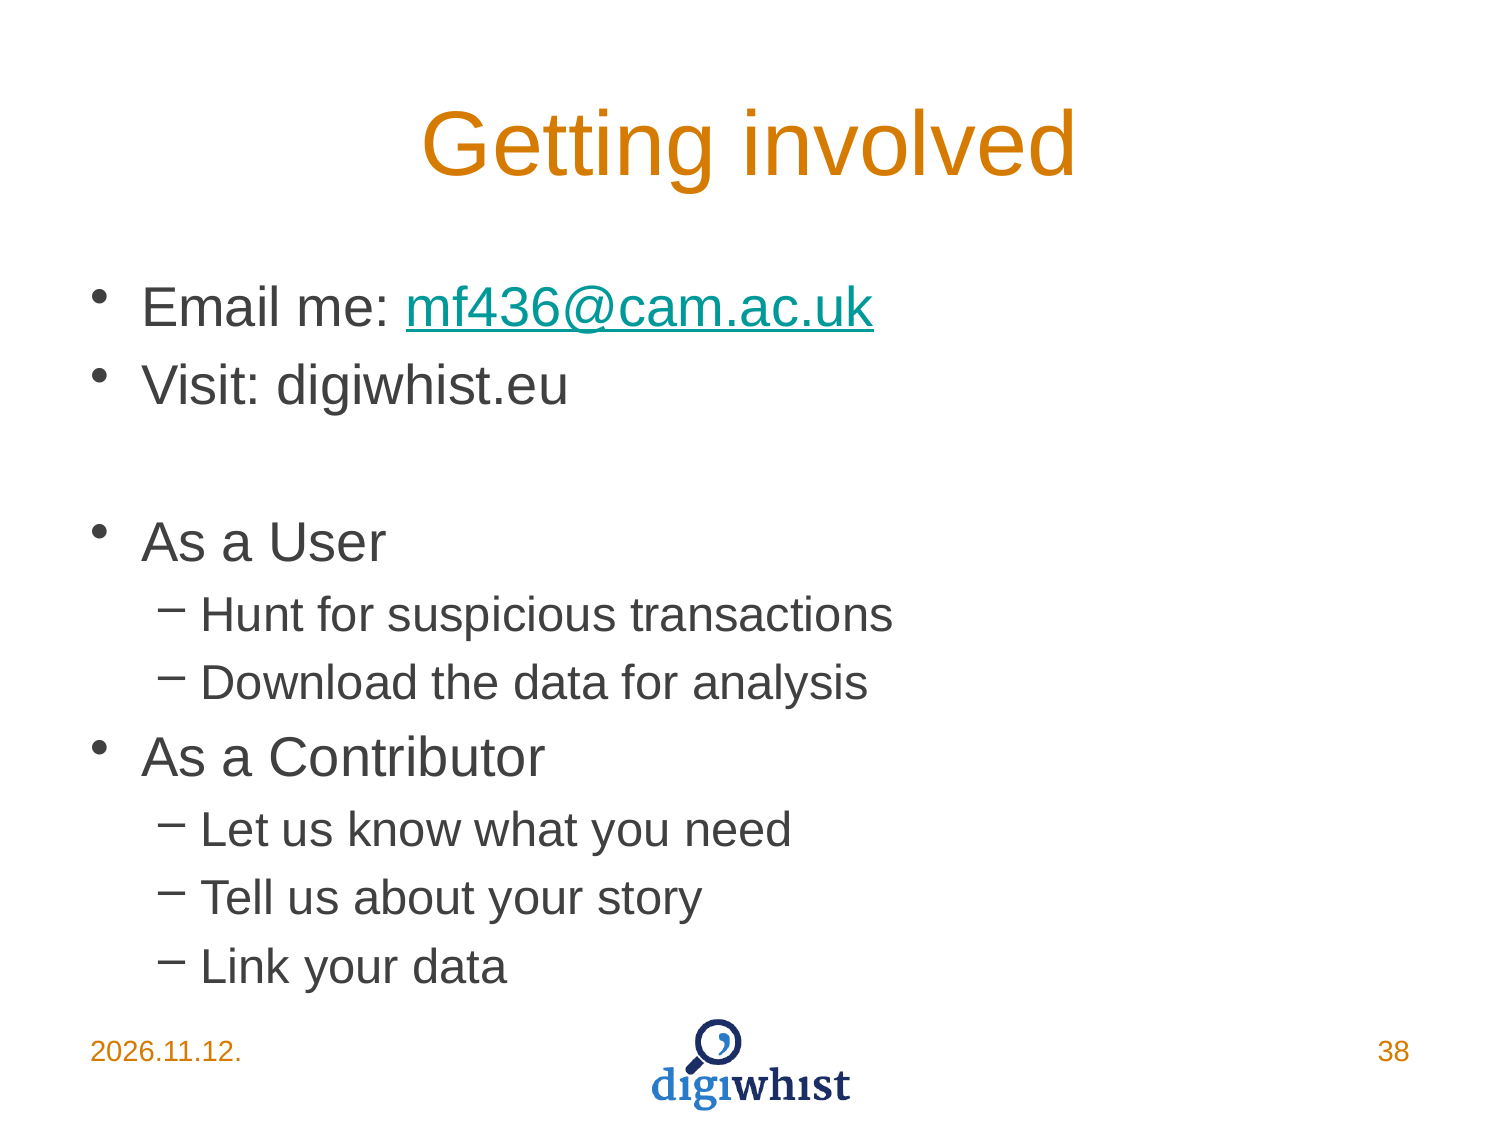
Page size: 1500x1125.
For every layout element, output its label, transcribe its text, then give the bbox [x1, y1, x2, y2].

picture [642, 1012, 858, 1115]
list Email me: mf436@cam.ac.uk Visit: digiwhist.eu As a User Hunt for suspicious transactions Download the data for analysis As a Contributor Let us know what you need Tell us about your story Link your data [75, 262, 1425, 1005]
slide_number 38 [1074, 1024, 1426, 1103]
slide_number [74, 1024, 426, 1103]
title Getting involved [75, 45, 1425, 233]
